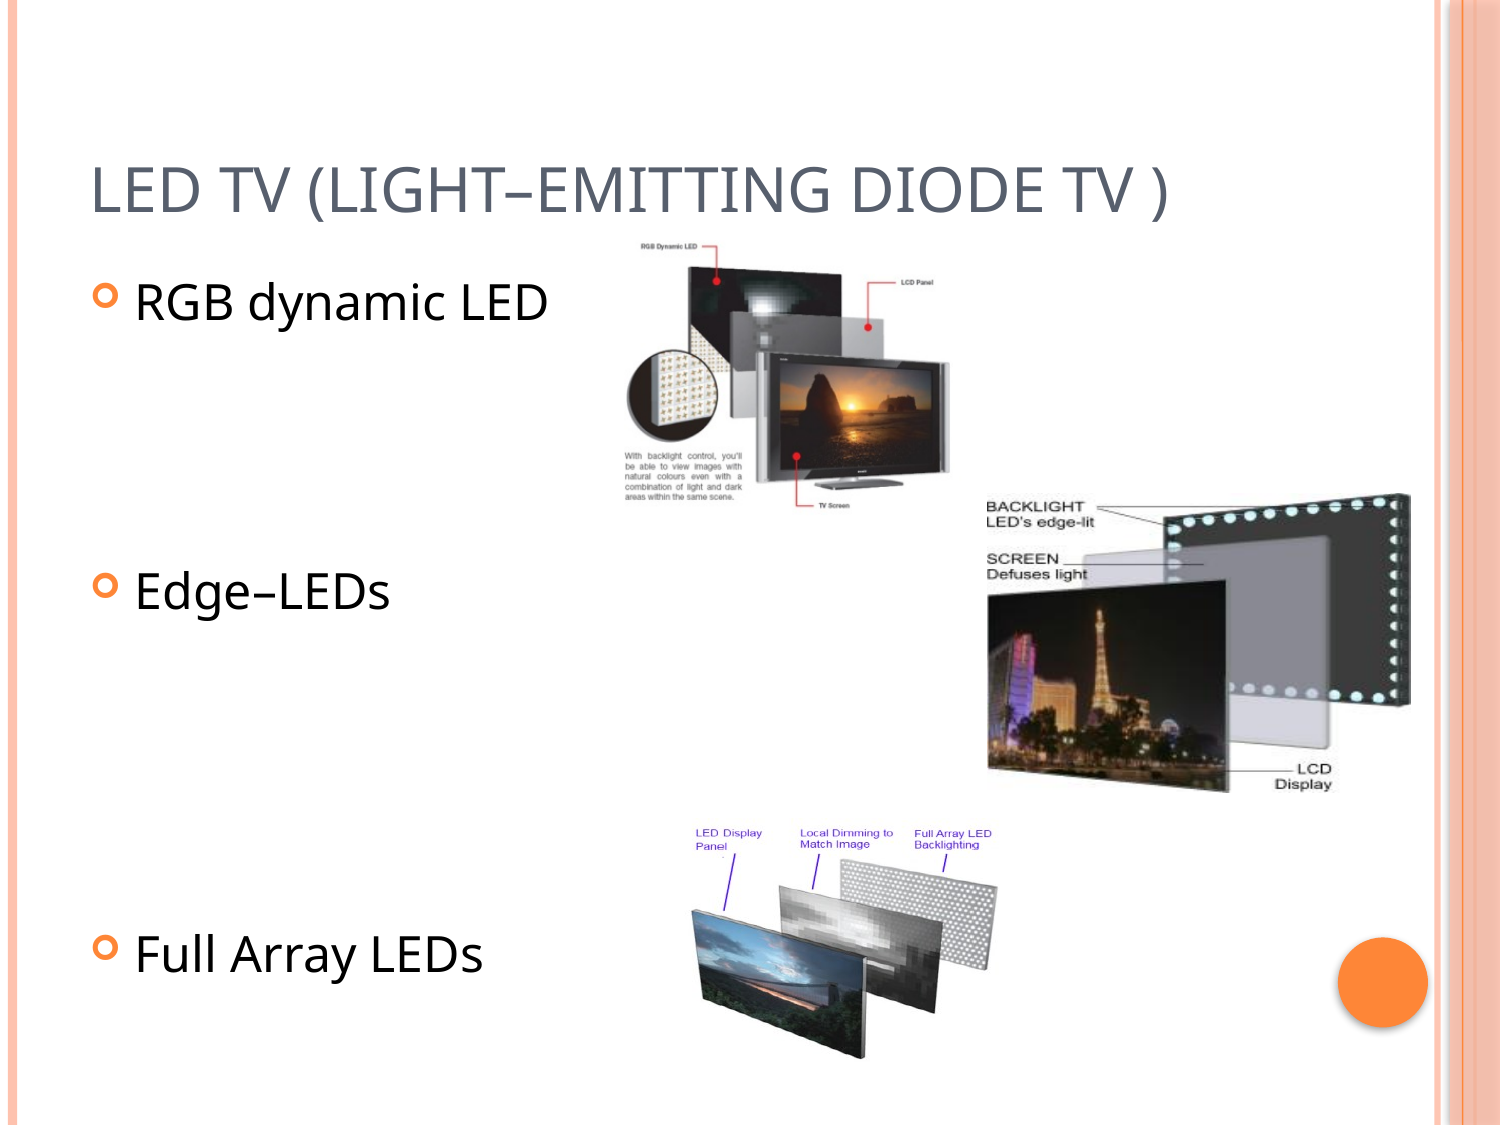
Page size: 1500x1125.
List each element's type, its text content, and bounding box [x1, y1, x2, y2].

title Led Tv (Light–Emitting Diode Tv ) [75, 45, 1300, 233]
picture [595, 817, 1101, 1063]
list RGB dynamic LED Edge–LEDs Full Array LEDs [75, 262, 1300, 1062]
picture [986, 492, 1411, 794]
picture [624, 239, 976, 516]
